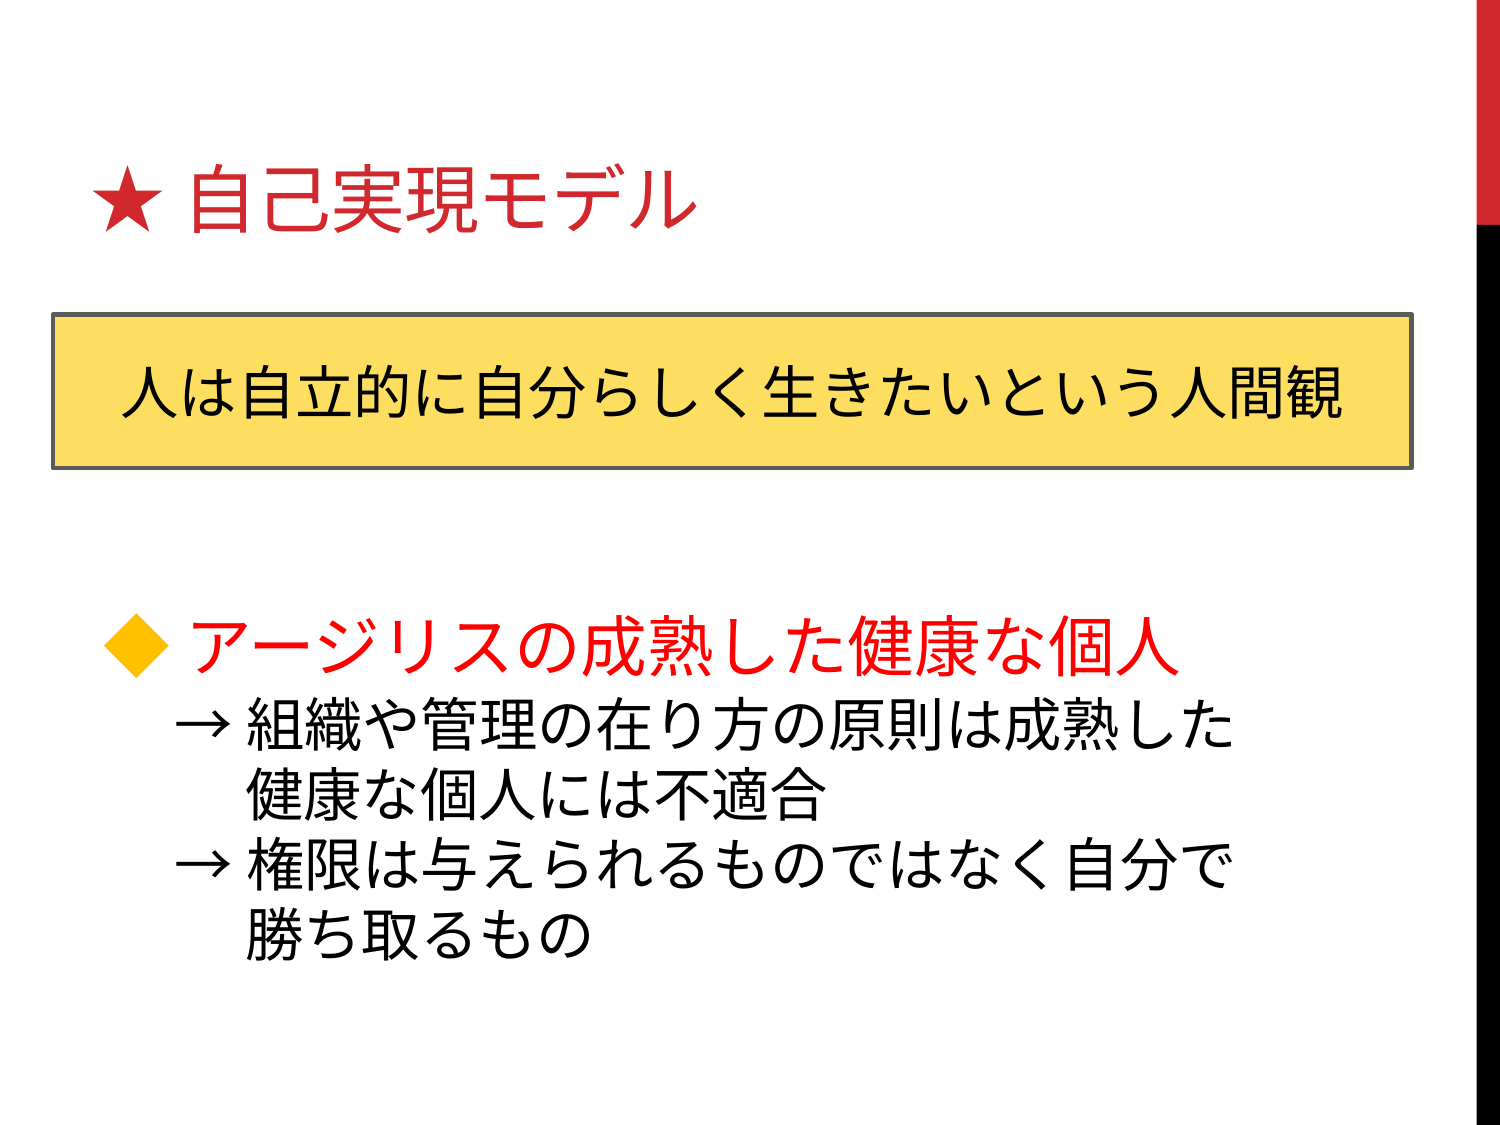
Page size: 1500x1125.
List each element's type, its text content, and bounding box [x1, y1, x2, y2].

text_box ◆アージリスの成熟した健康な個人 [88, 597, 1294, 693]
title ★自己実現モデル [75, 25, 1025, 250]
text_box 人は自立的に自分らしく生きたいという人間観 [51, 312, 1414, 470]
text_box →組織や管理の在り方の原則は成熟した 健康な個人には不適合 →権限は与えられるものではなく自分で 勝ち取るもの [159, 680, 1353, 976]
